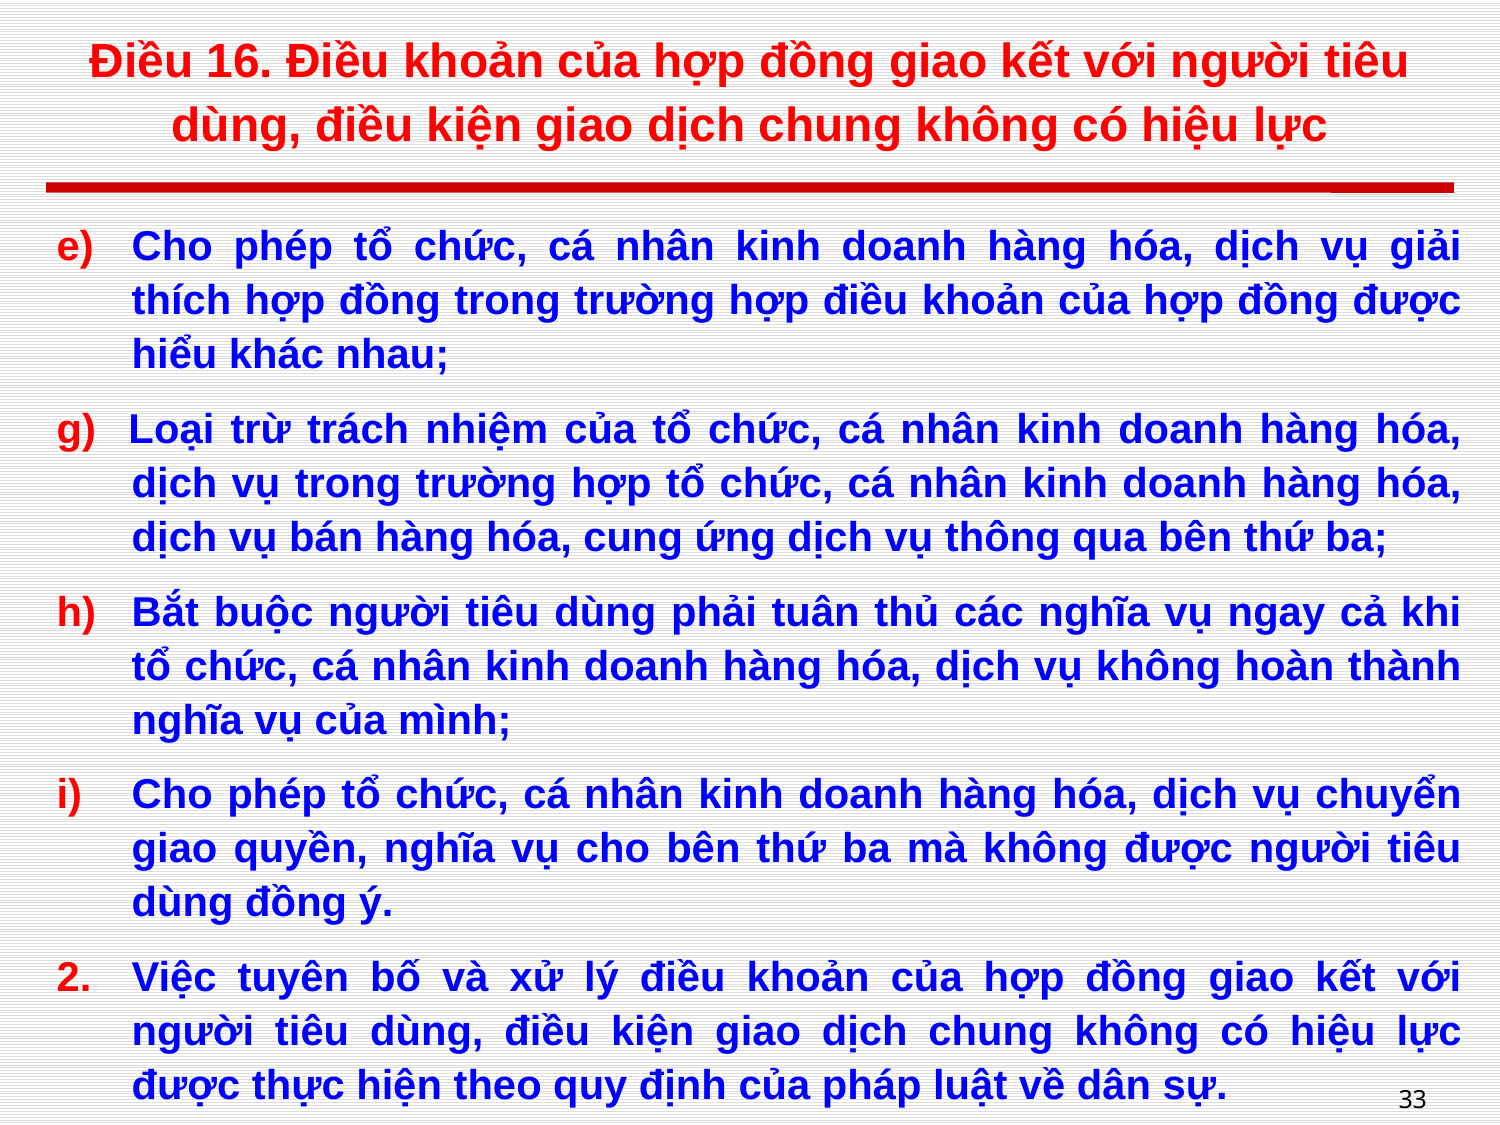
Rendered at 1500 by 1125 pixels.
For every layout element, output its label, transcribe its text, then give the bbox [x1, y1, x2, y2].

title Điều 16. Điều khoản của hợp đồng giao kết với người tiêu dùng, điều kiện giao dịch chung không có hiệu lực [38, 24, 1463, 150]
text_box Cho phép tổ chức, cá nhân kinh doanh hàng hóa, dịch vụ giải thích hợp đồng trong trường hợp điều khoản của hợp đồng được hiểu khác nhau; g) Loại trừ trách nhiệm của tổ chức, cá nhân kinh doanh hàng hóa, dịch vụ trong trường hợp tổ chức, cá nhân kinh doanh hàng hóa, dịch vụ bán hàng hóa, cung ứng dịch vụ thông qua bên thứ ba; Bắt buộc người tiêu dùng phải tuân thủ các nghĩa vụ ngay cả khi tổ chức, cá nhân kinh doanh hàng hóa, dịch vụ không hoàn thành nghĩa vụ của mình; Cho phép tổ chức, cá nhân kinh doanh hàng hóa, dịch vụ chuyển giao quyền, nghĩa vụ cho bên thứ ba mà không được người tiêu dùng đồng ý. Việc tuyên bố và xử lý điều khoản của hợp đồng giao kết với người tiêu dùng, điều kiện giao dịch chung không có hiệu lực được thực hiện theo quy định của pháp luật về dân sự. [23, 199, 1477, 1088]
